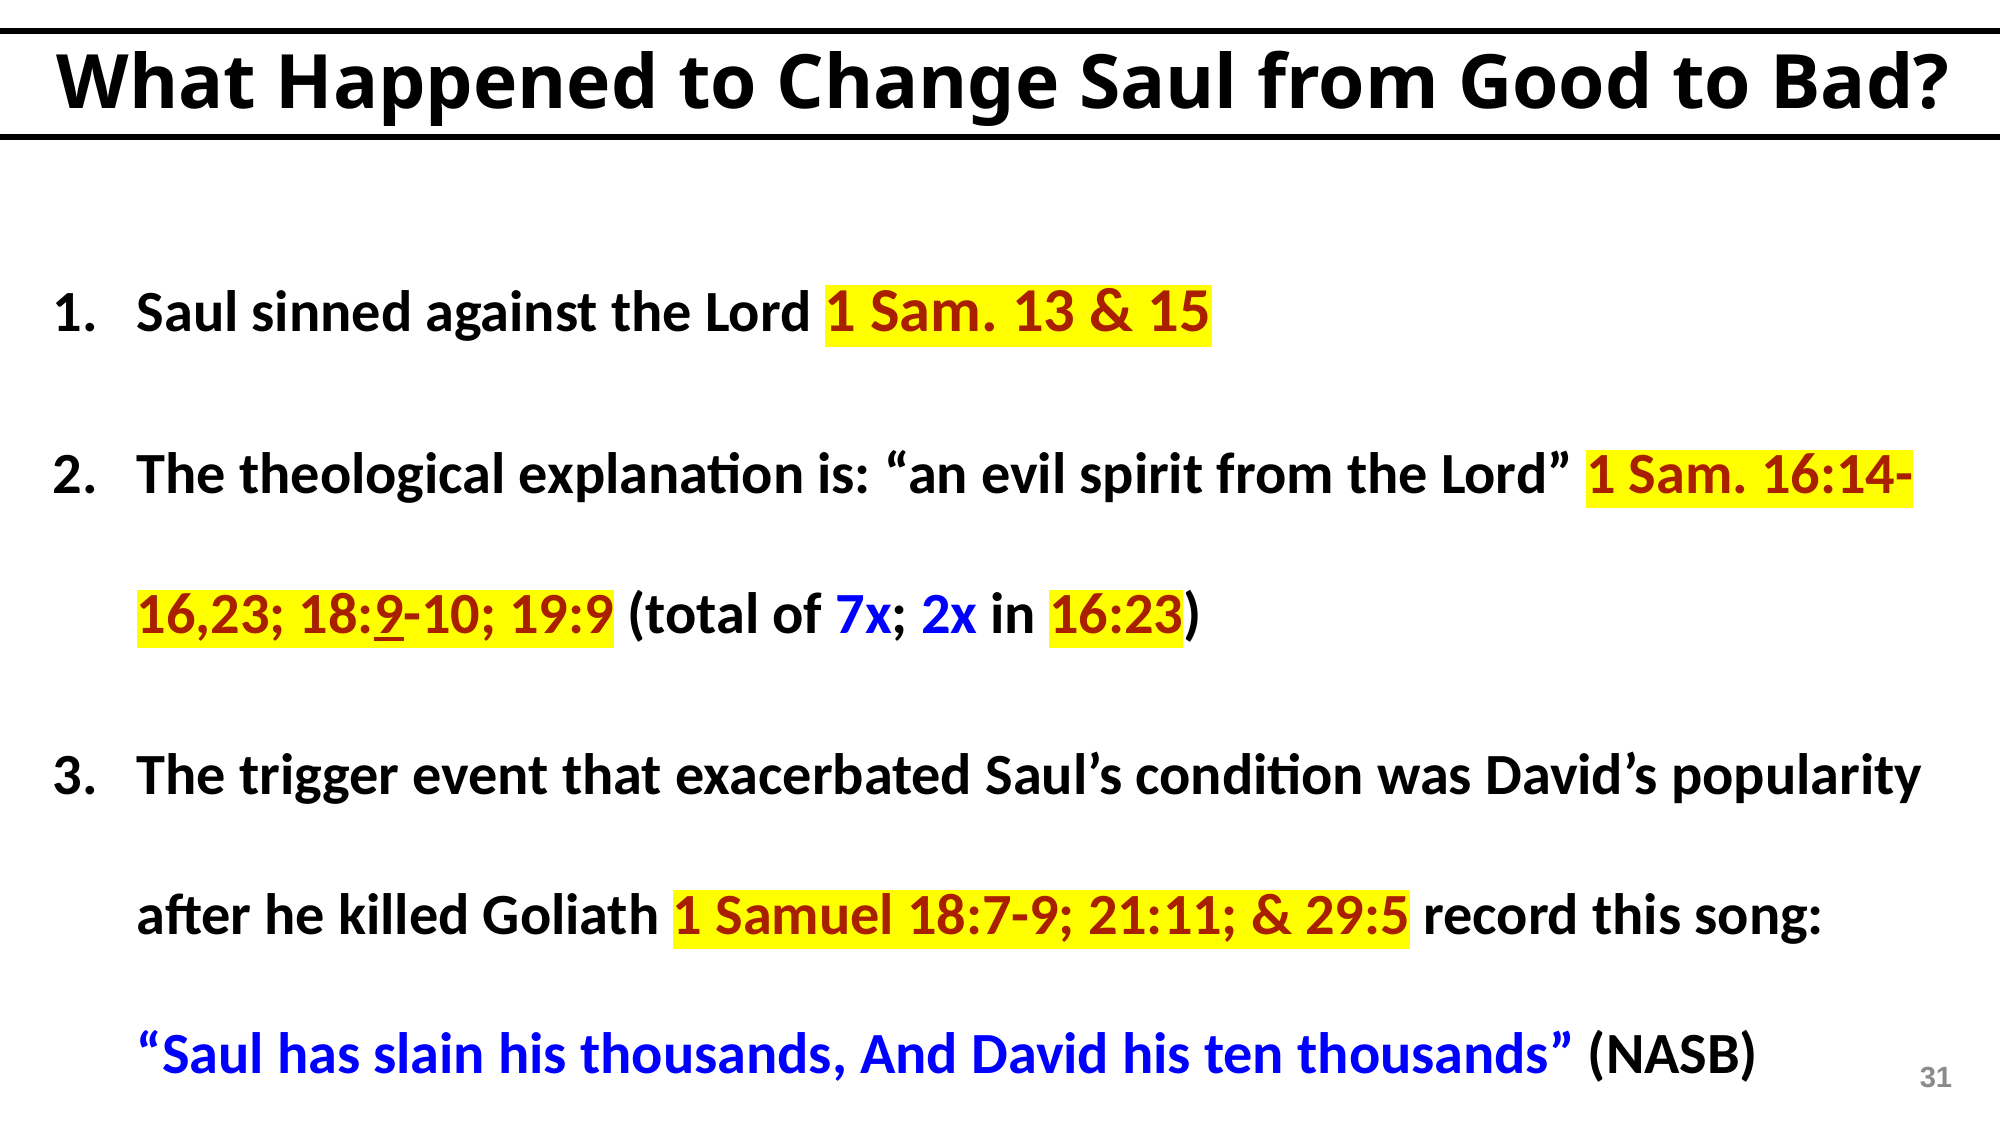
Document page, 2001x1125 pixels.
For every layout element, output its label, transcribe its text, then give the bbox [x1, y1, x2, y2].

title What Happened to Change Saul from Good to Bad? [0, 30, 2000, 137]
list Saul sinned against the Lord 1 Sam. 13 & 15 The theological explanation is: “an evil spirit from the Lord” 1 Sam. 16:14-16,23; 18:9-10; 19:9 (total of 7x; 2x in 16:23) The trigger event that exacerbated Saul’s condition was David’s popularity after he killed Goliath 1 Samuel 18:7-9; 21:11; & 29:5 record this song: “Saul has slain his thousands, And David his ten thousands” (NASB) [37, 185, 1968, 1095]
slide_number 31 [1517, 1045, 1968, 1106]
